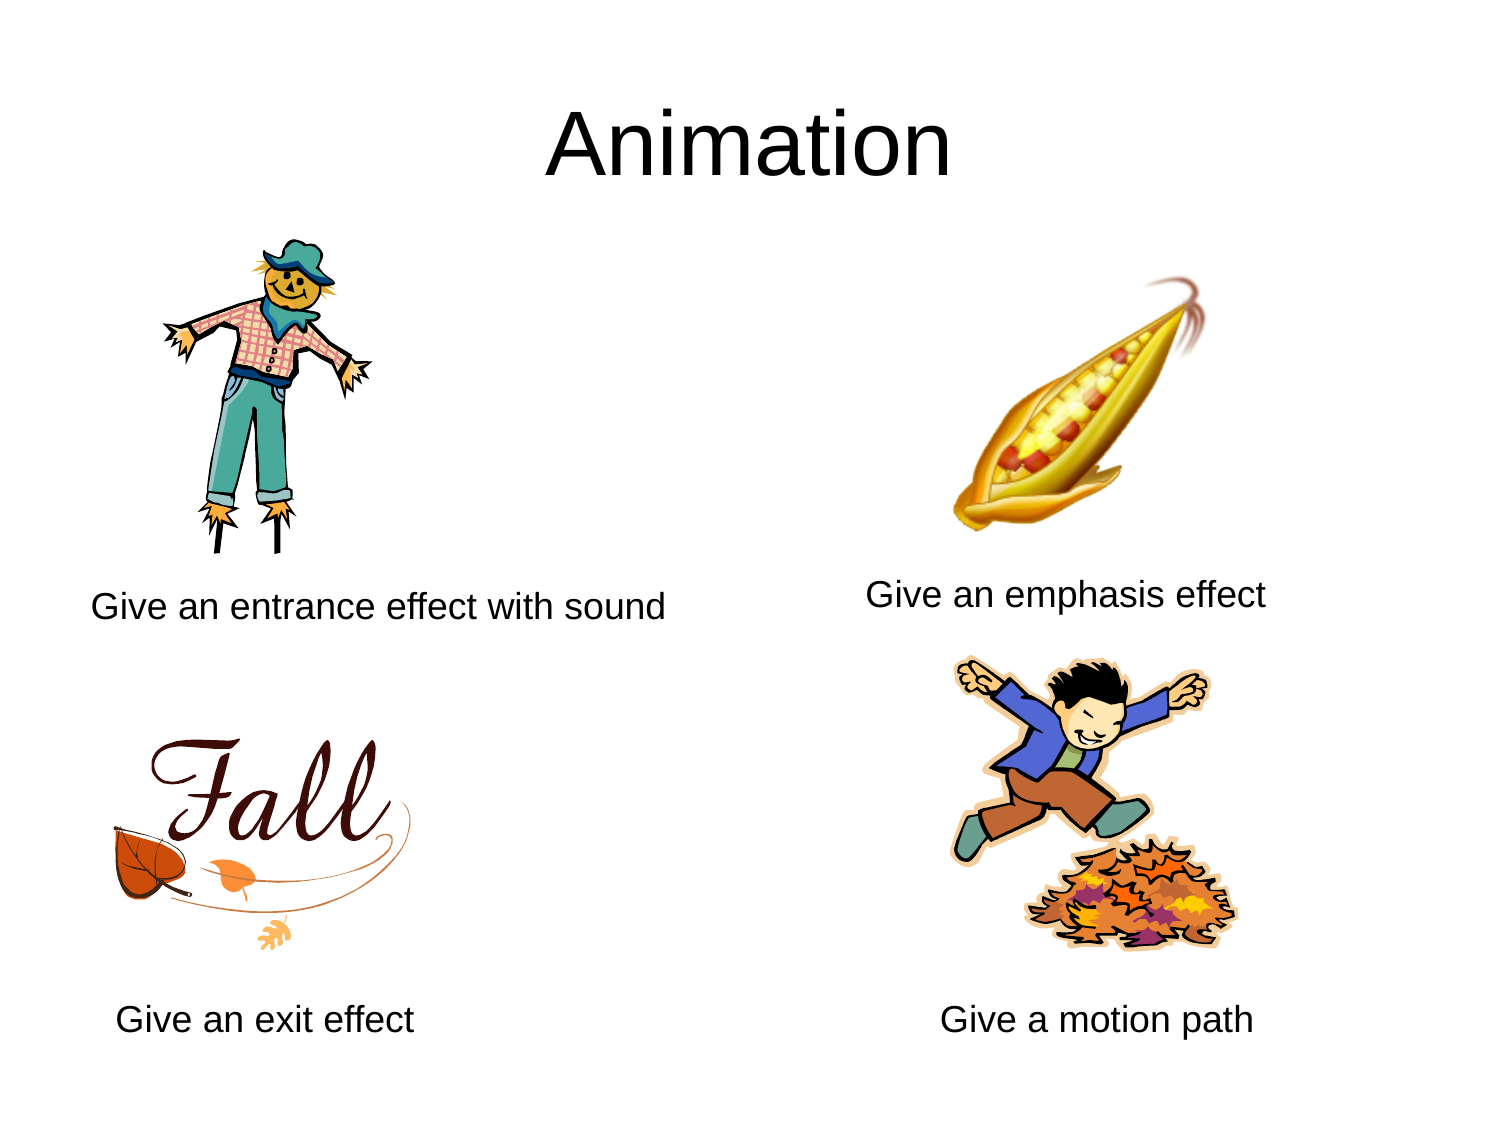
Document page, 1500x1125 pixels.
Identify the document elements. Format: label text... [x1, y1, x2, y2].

picture [162, 237, 373, 555]
text_box Give an entrance effect with sound [75, 574, 682, 635]
picture [949, 649, 1244, 957]
title Animation [74, 44, 1426, 233]
text_box Give an exit effect [100, 987, 430, 1048]
picture [112, 737, 412, 952]
picture [937, 262, 1219, 544]
text_box Give a motion path [925, 987, 1270, 1048]
text_box Give an emphasis effect [850, 562, 1282, 623]
